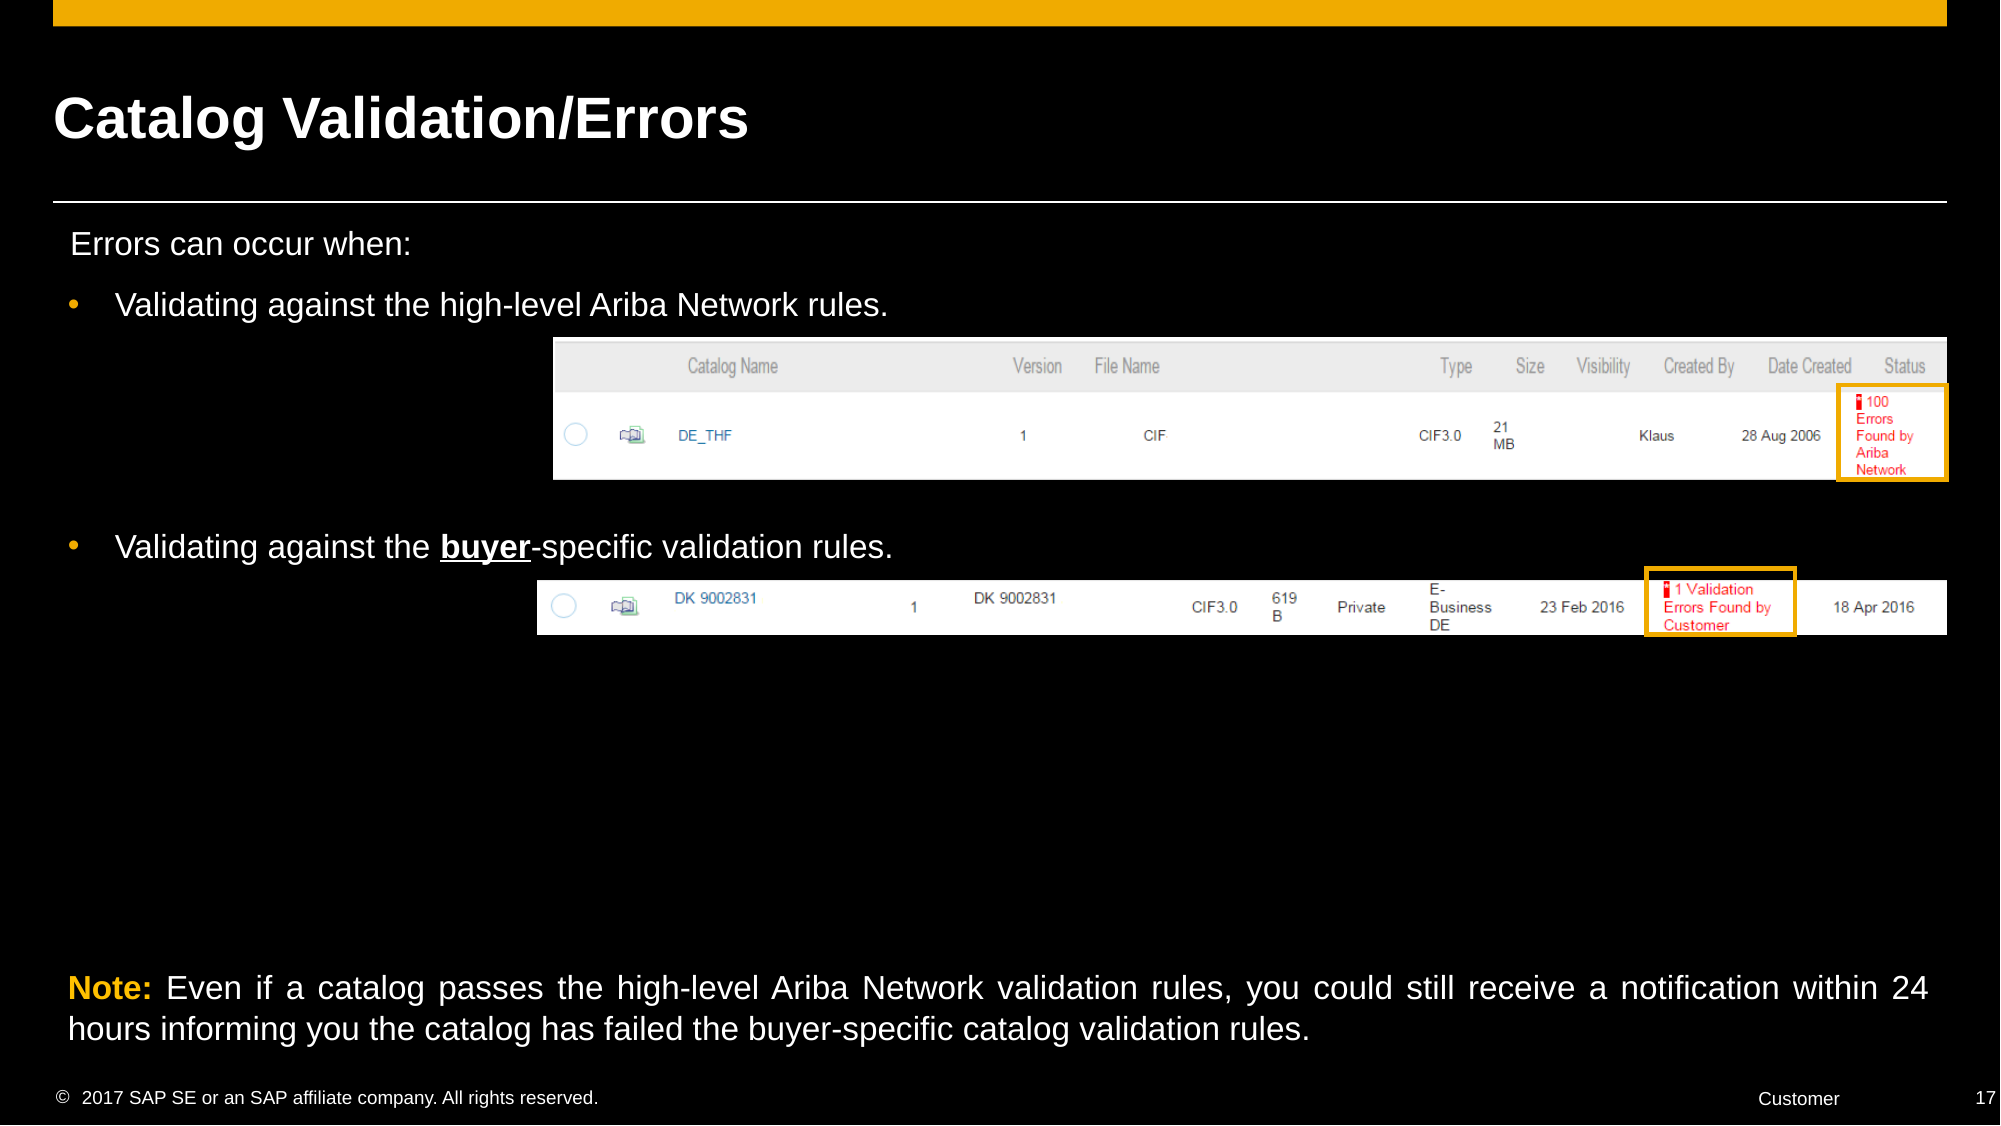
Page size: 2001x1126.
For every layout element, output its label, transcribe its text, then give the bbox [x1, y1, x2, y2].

text_box Errors can occur when: [55, 214, 428, 269]
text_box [552, 337, 1948, 480]
text_box Validating against the buyer-specific validation rules. [53, 457, 1054, 573]
text_box Validating against the high-level Ariba Network rules. [53, 276, 1054, 331]
title Catalog Validation/Errors [53, 53, 1947, 178]
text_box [536, 567, 1948, 635]
text_box Note: Even if a catalog passes the high-level Ariba Network validation rules, you could still receive a notification within 24 hours informing you the catalog has failed the buyer-specific catalog validation rules. [53, 959, 1947, 1054]
